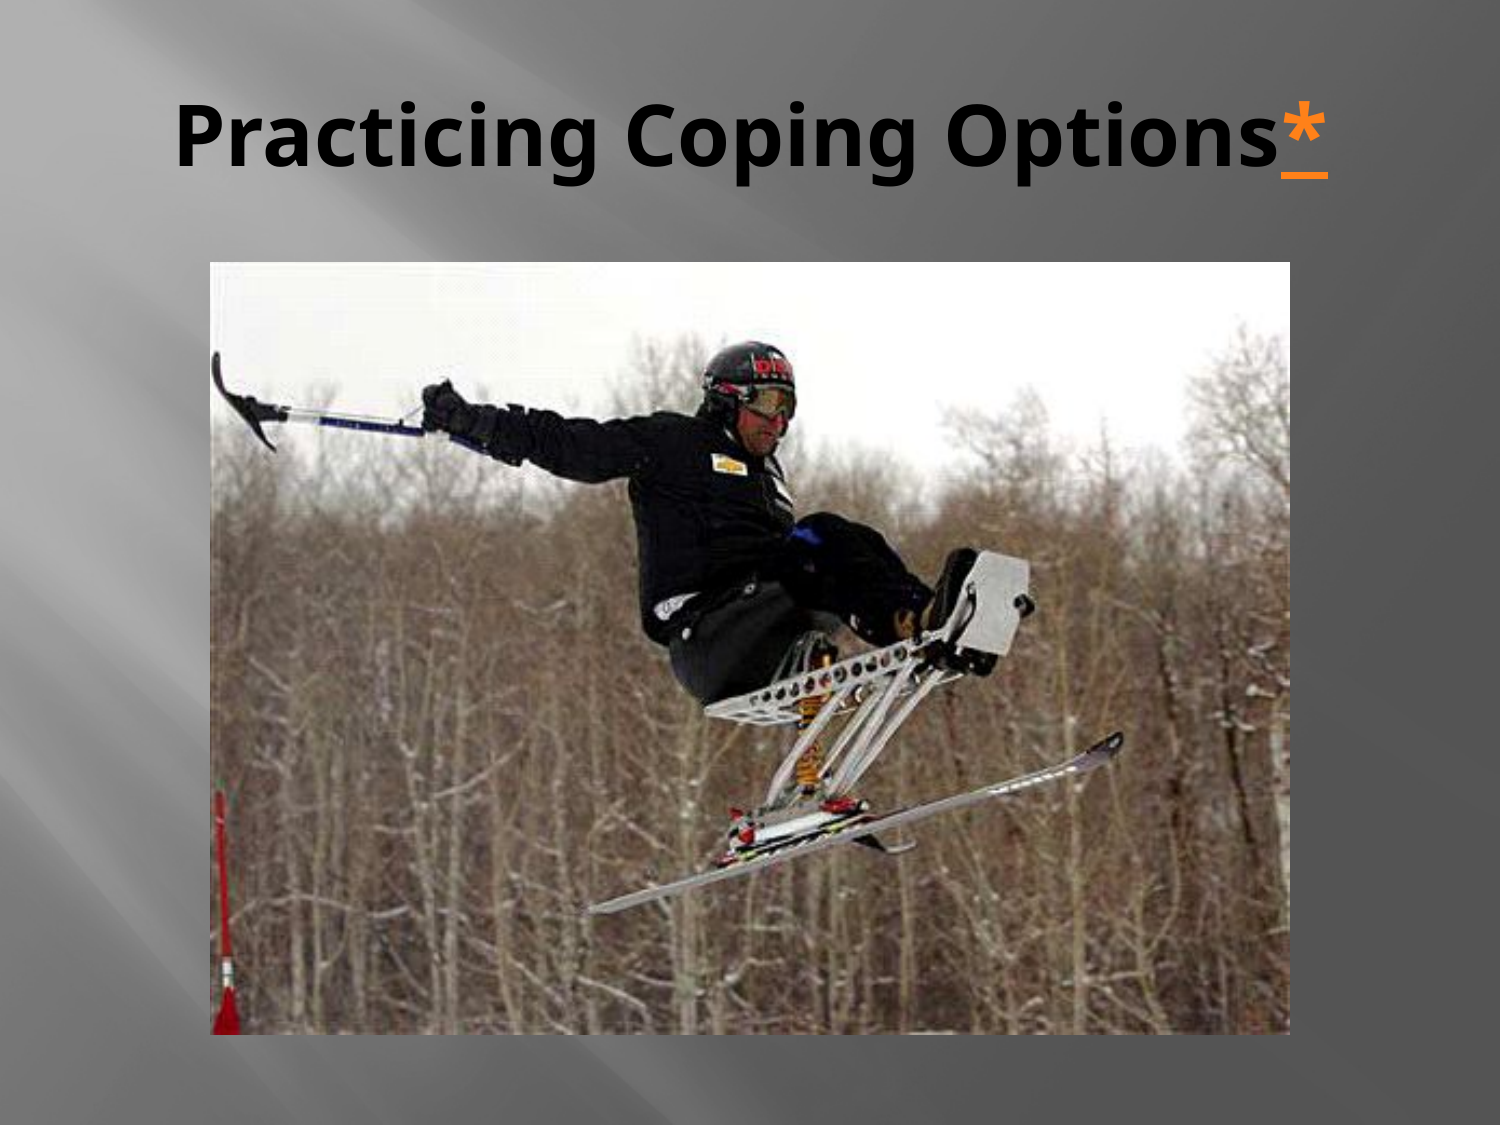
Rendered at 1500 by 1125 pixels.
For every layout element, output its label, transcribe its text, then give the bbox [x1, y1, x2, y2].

title Practicing Coping Options* [75, 45, 1425, 233]
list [74, 262, 1426, 1036]
